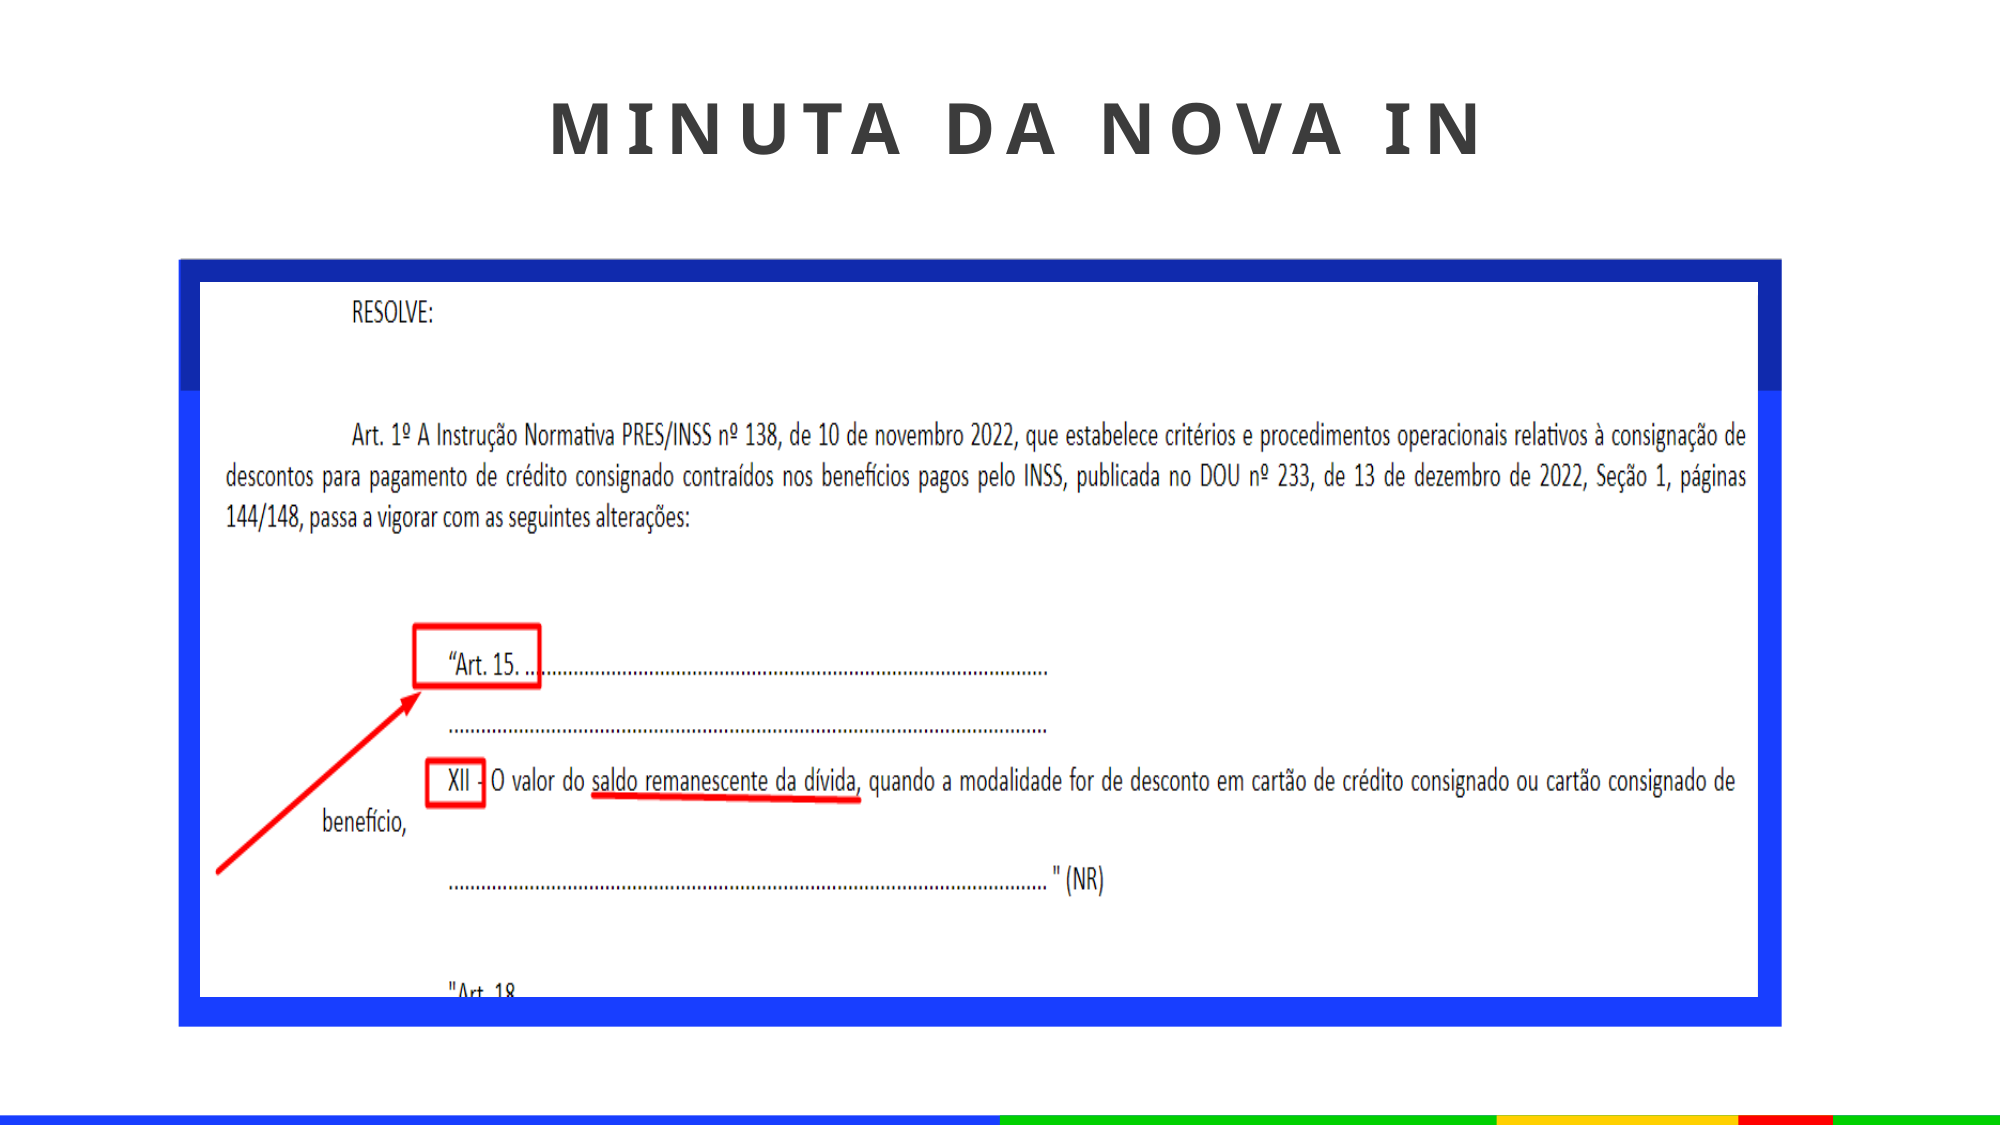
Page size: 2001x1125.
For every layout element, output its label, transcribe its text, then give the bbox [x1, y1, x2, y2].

picture [199, 282, 1758, 997]
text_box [178, 258, 1782, 1027]
title Minuta da nova in [89, 23, 1943, 241]
